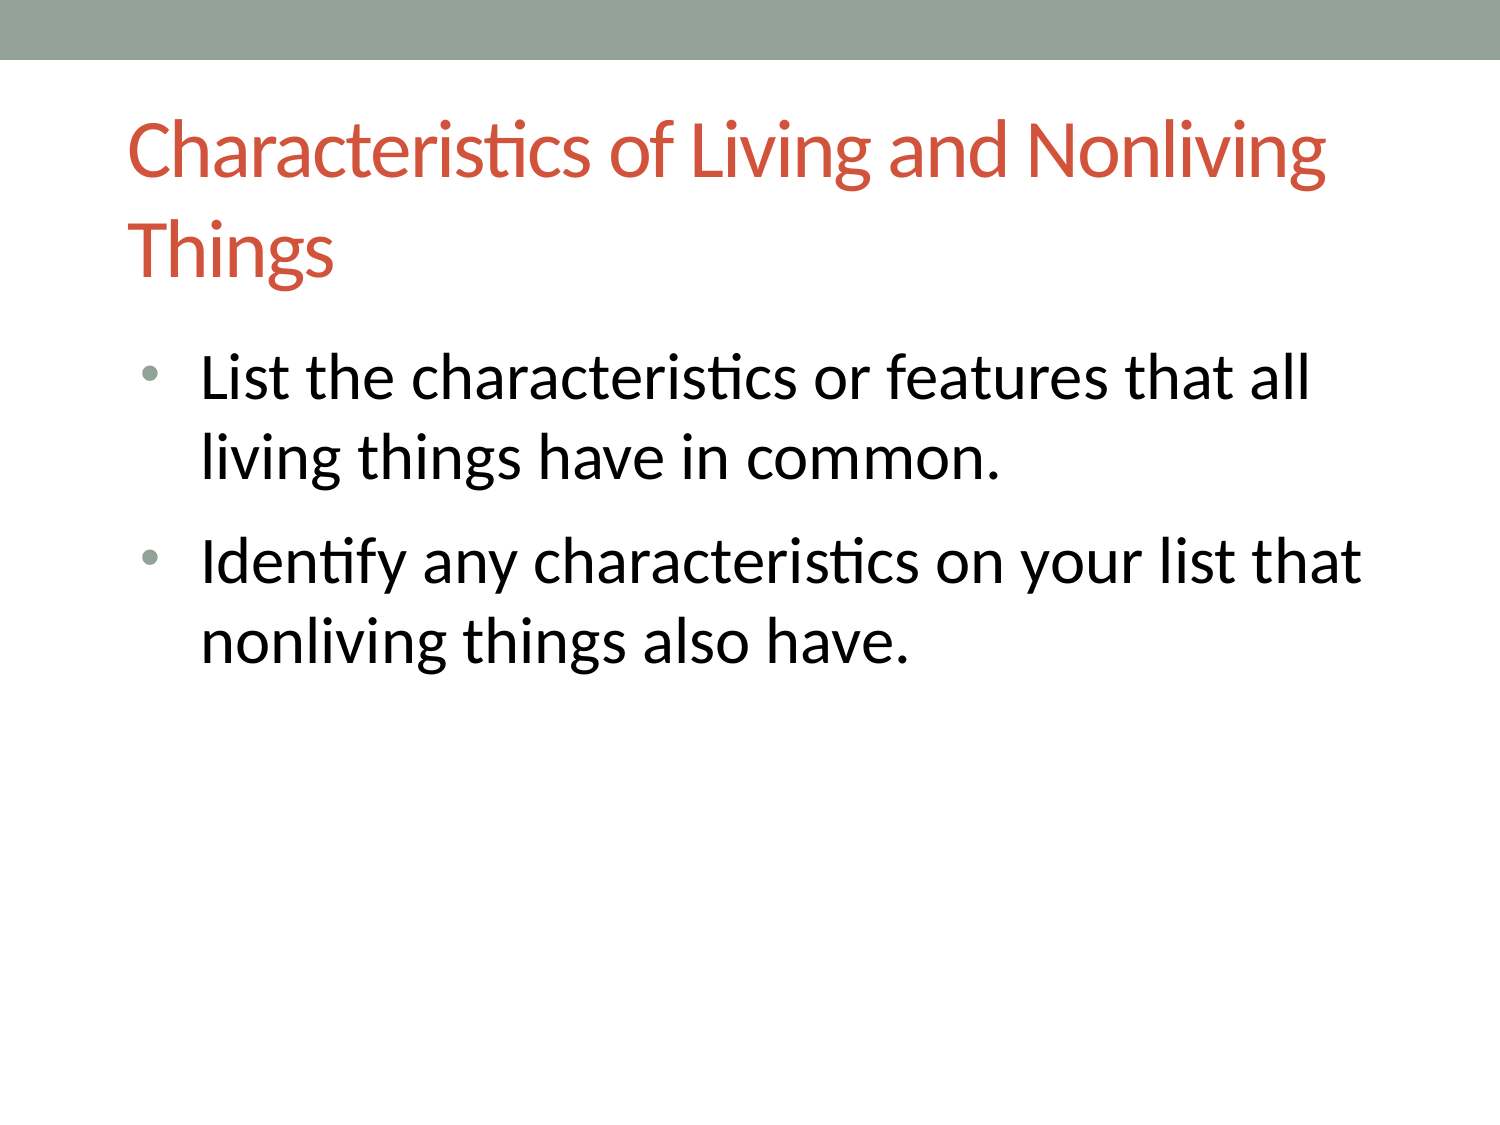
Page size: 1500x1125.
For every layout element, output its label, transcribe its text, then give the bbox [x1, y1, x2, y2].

title Characteristics of Living and Nonliving Things [112, 112, 1450, 275]
list List the characteristics or features that all living things have in common. Identify any characteristics on your list that nonliving things also have. [125, 324, 1425, 1063]
